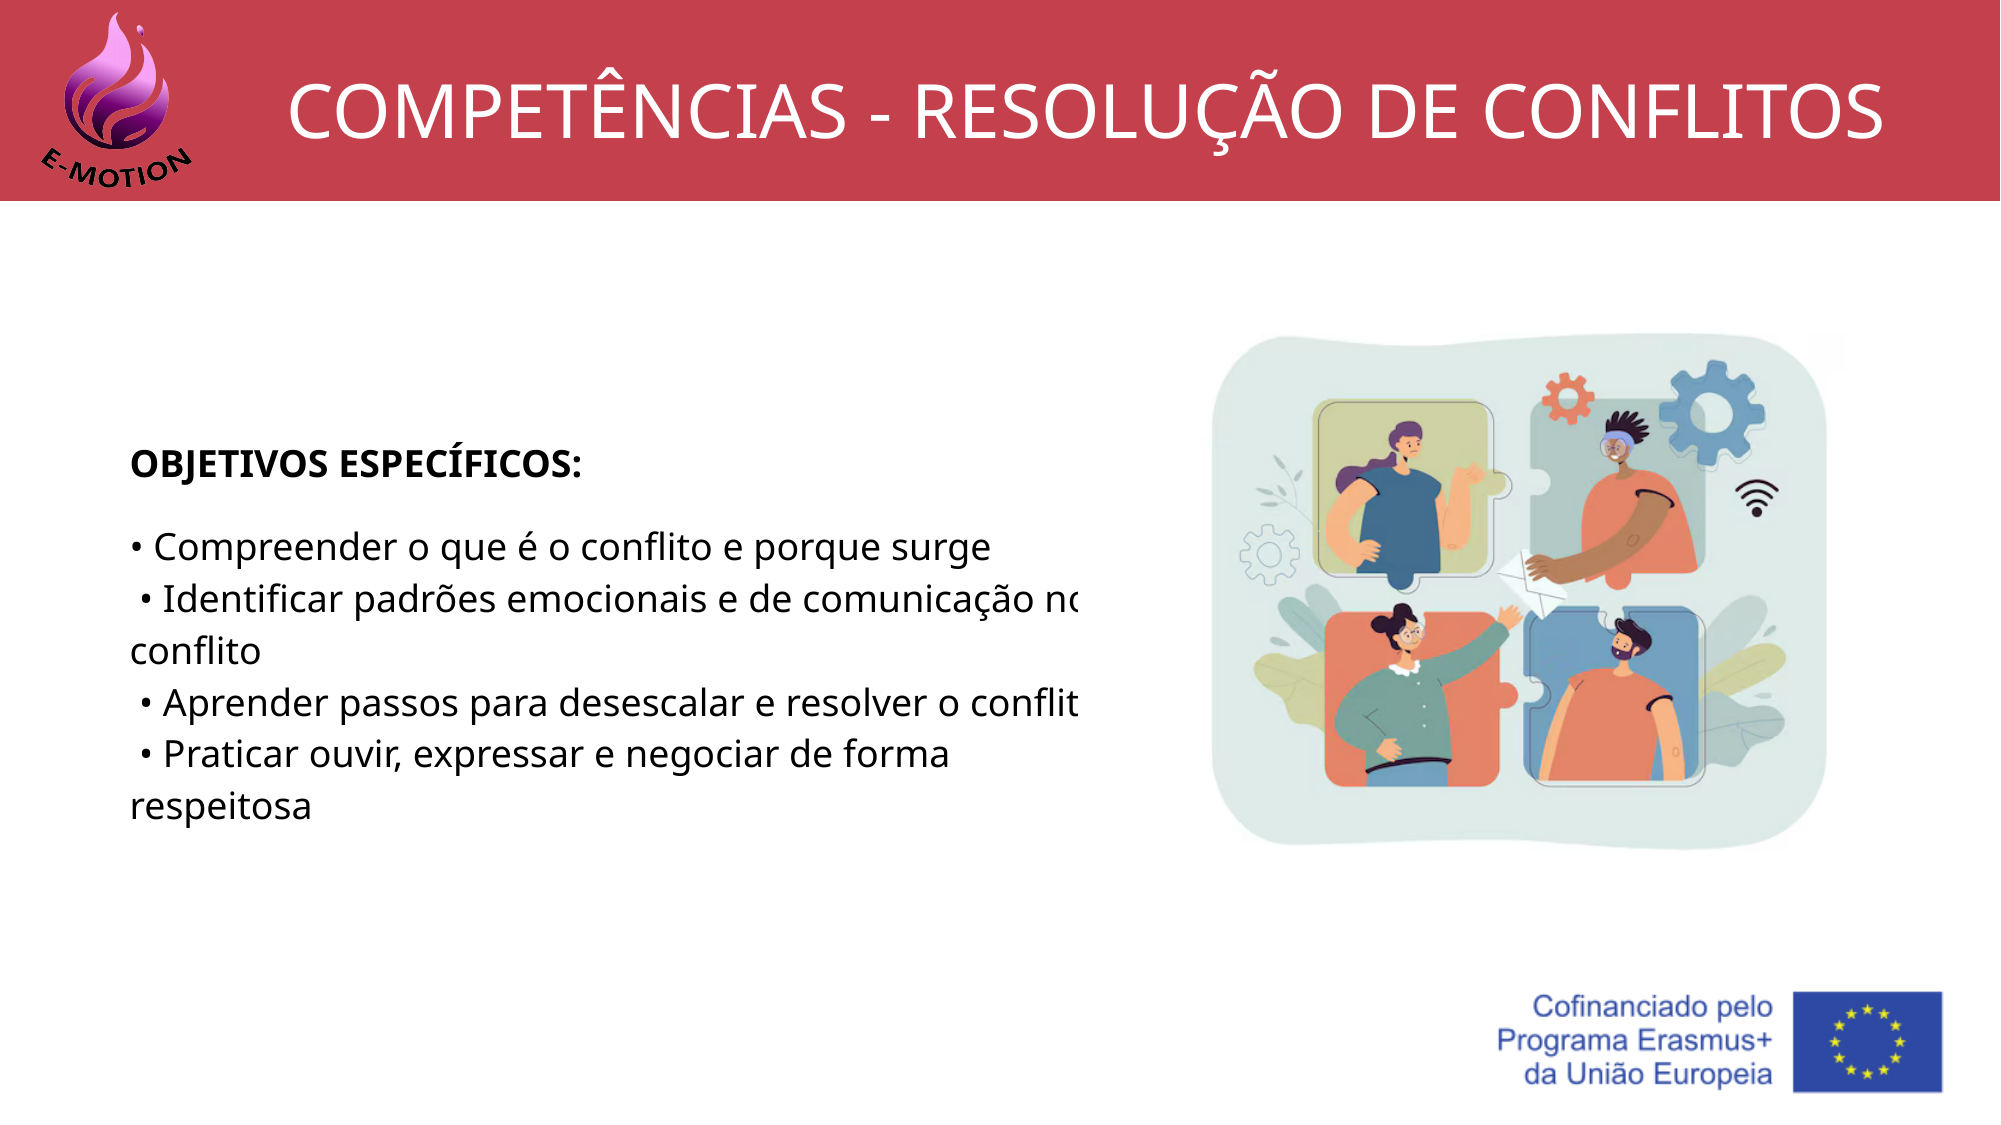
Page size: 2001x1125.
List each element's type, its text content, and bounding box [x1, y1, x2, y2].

text_box COMPETÊNCIAS - RESOLUÇÃO DE CONFLITOS [257, 56, 1903, 198]
picture [1078, 295, 1966, 887]
picture [1396, 955, 2000, 1125]
picture [0, 0, 253, 247]
text_box OBJETIVOS ESPECÍFICOS: • Compreender o que é o conflito e porque surge • Identificar padrões emocionais e de comunicação no conflito • Aprender passos para desescalar e resolver o conflito • Praticar ouvir, expressar e negociar de forma respeitosa [114, 426, 1128, 911]
